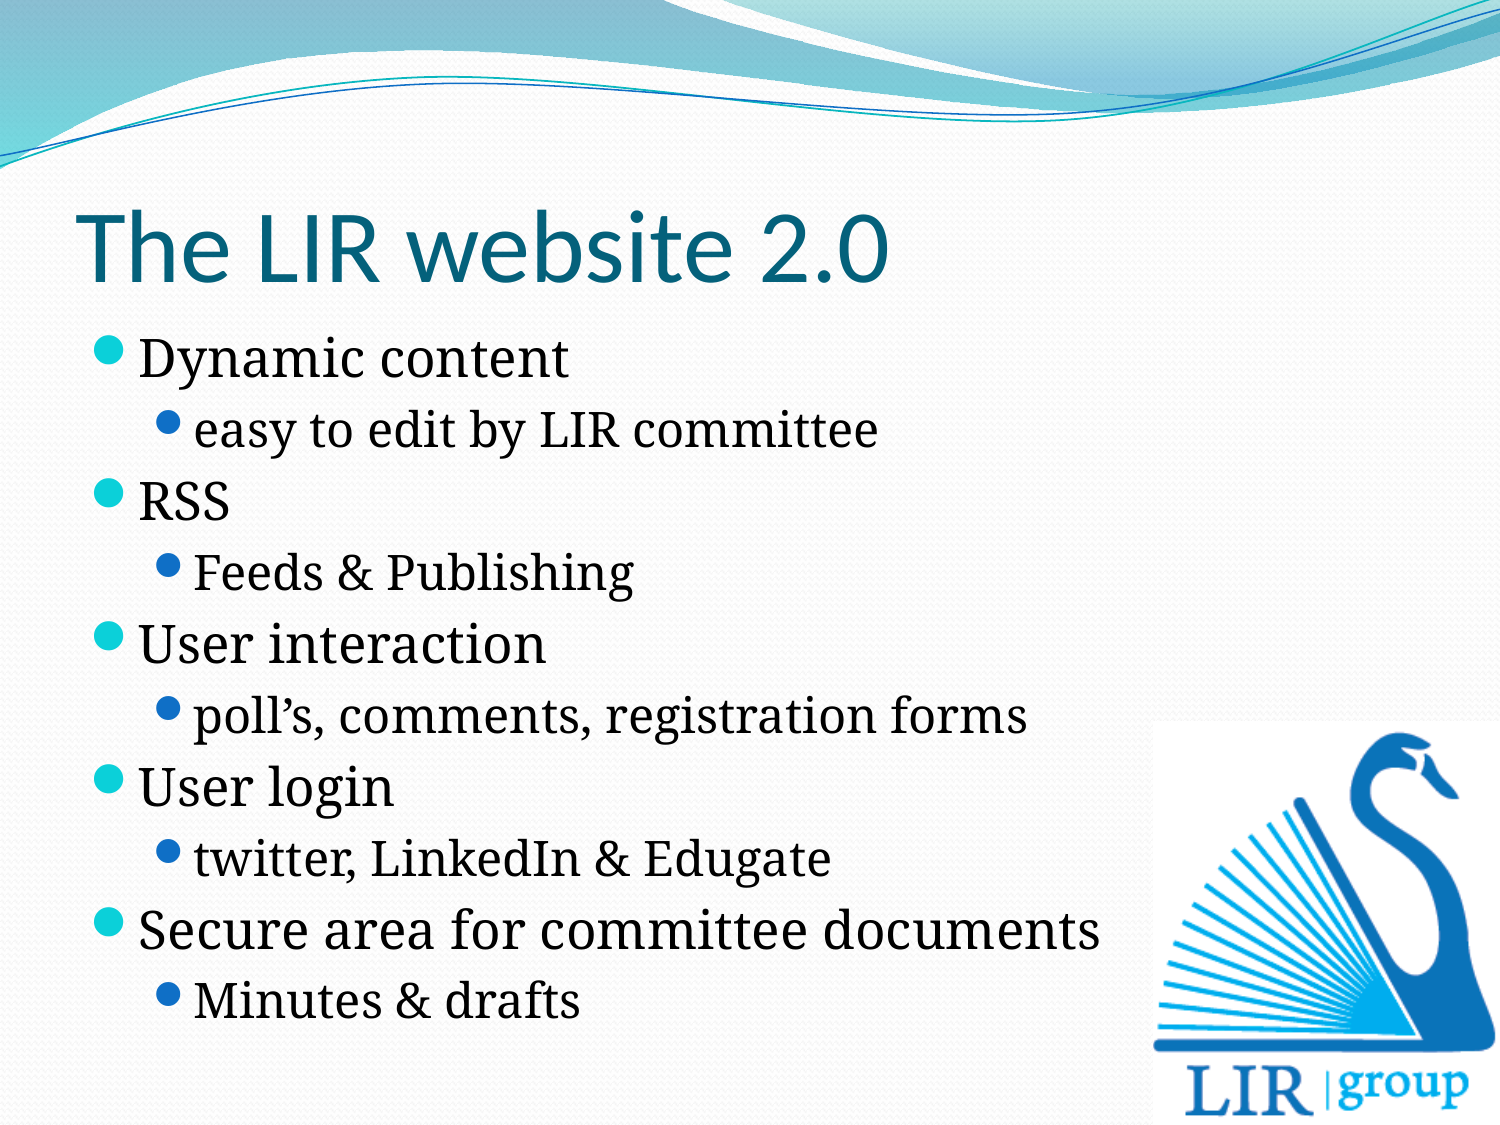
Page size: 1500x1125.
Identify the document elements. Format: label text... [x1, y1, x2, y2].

title The LIR website 2.0 [75, 115, 1425, 303]
list Dynamic content easy to edit by LIR committee RSS Feeds & Publishing User interaction poll’s, comments, registration forms User login twitter, LinkedIn & Edugate Secure area for committee documents Minutes & drafts [75, 317, 1425, 1038]
picture [1153, 721, 1500, 1125]
